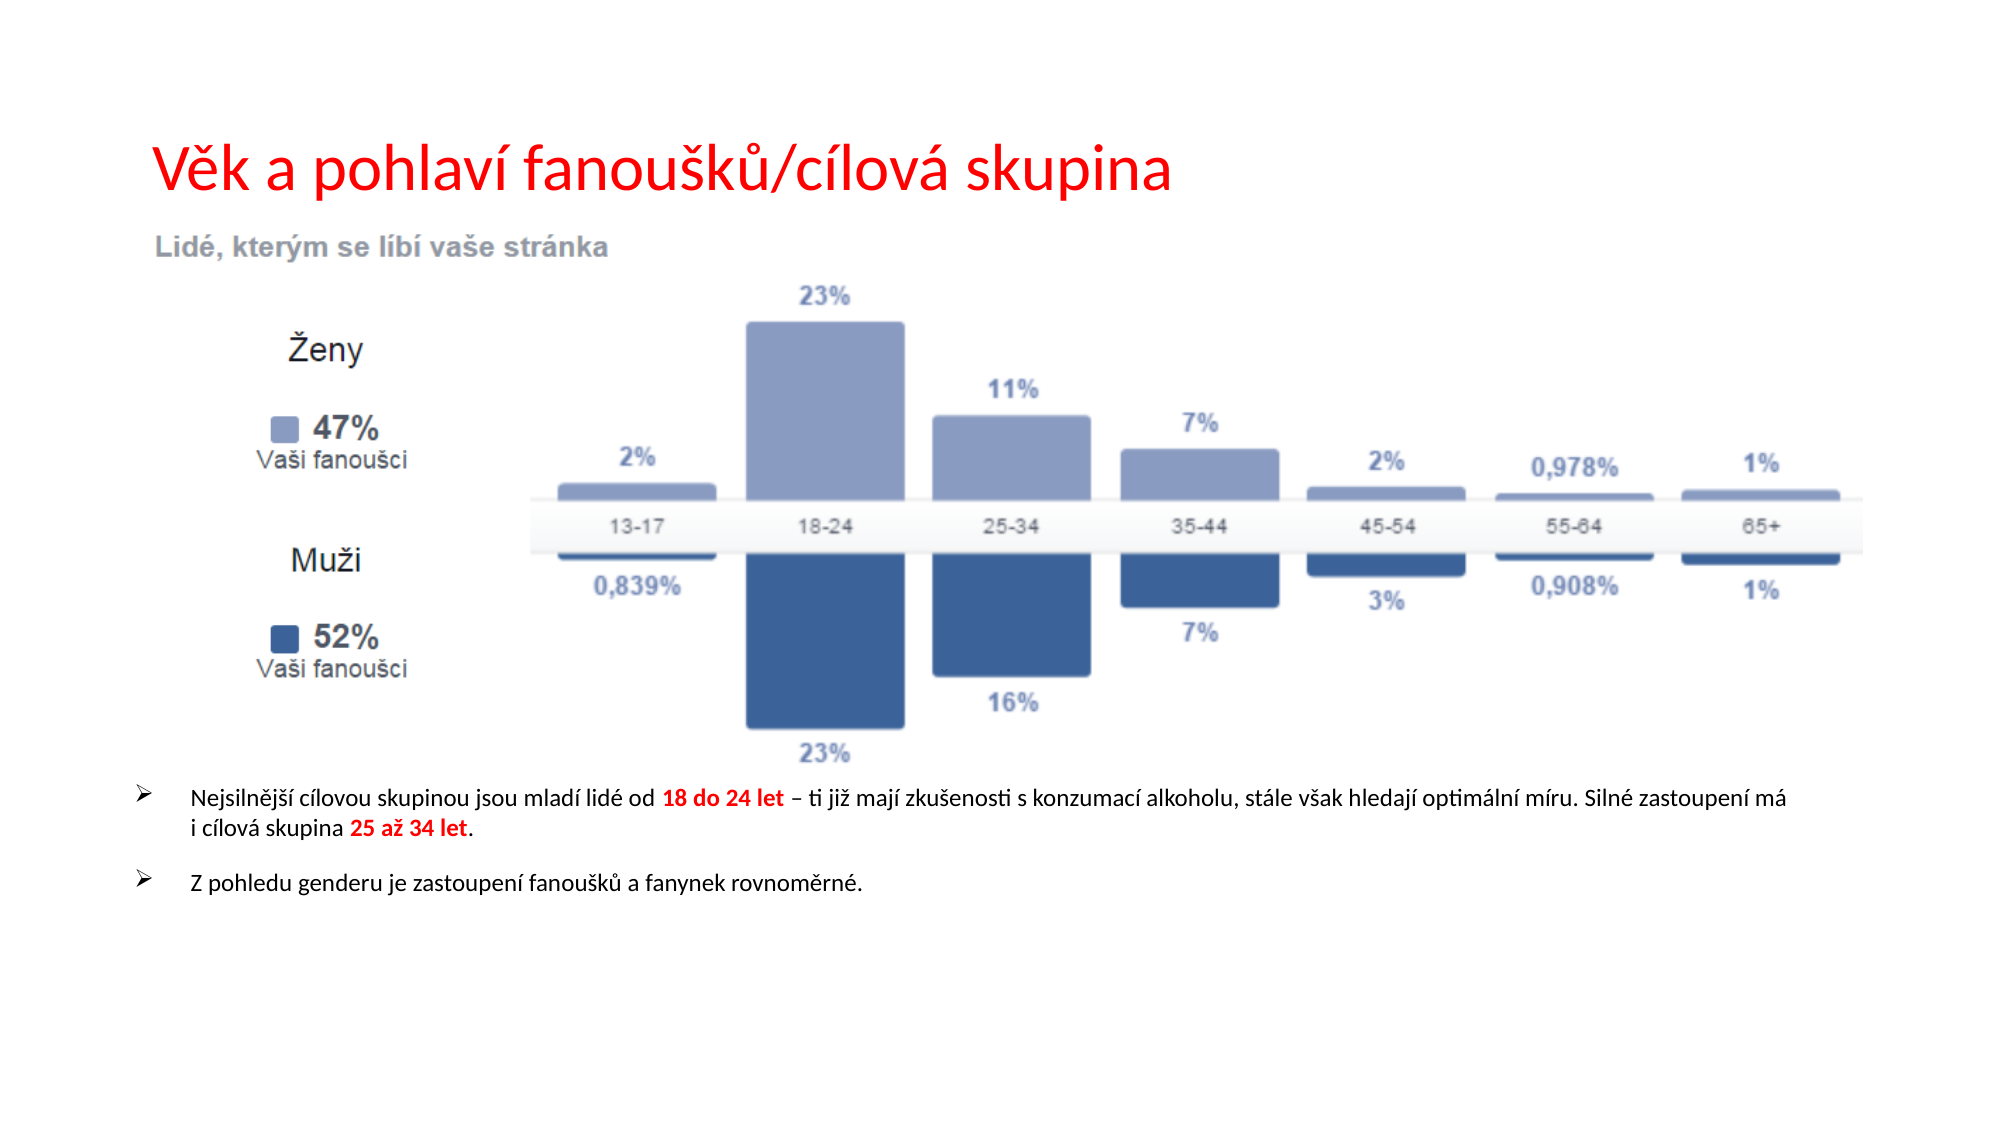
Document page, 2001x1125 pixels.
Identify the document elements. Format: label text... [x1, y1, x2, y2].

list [137, 209, 1863, 775]
title Věk a pohlaví fanoušků/cílová skupina [137, 59, 1863, 209]
text_box Nejsilnější cílovou skupinou jsou mladí lidé od 18 do 24 let – ti již mají zkušenosti s konzumací alkoholu, stále však hledají optimální míru. Silné zastoupení má i cílová skupina 25 až 34 let. Z pohledu genderu je zastoupení fanoušků a fanynek rovnoměrné. [119, 774, 1815, 964]
